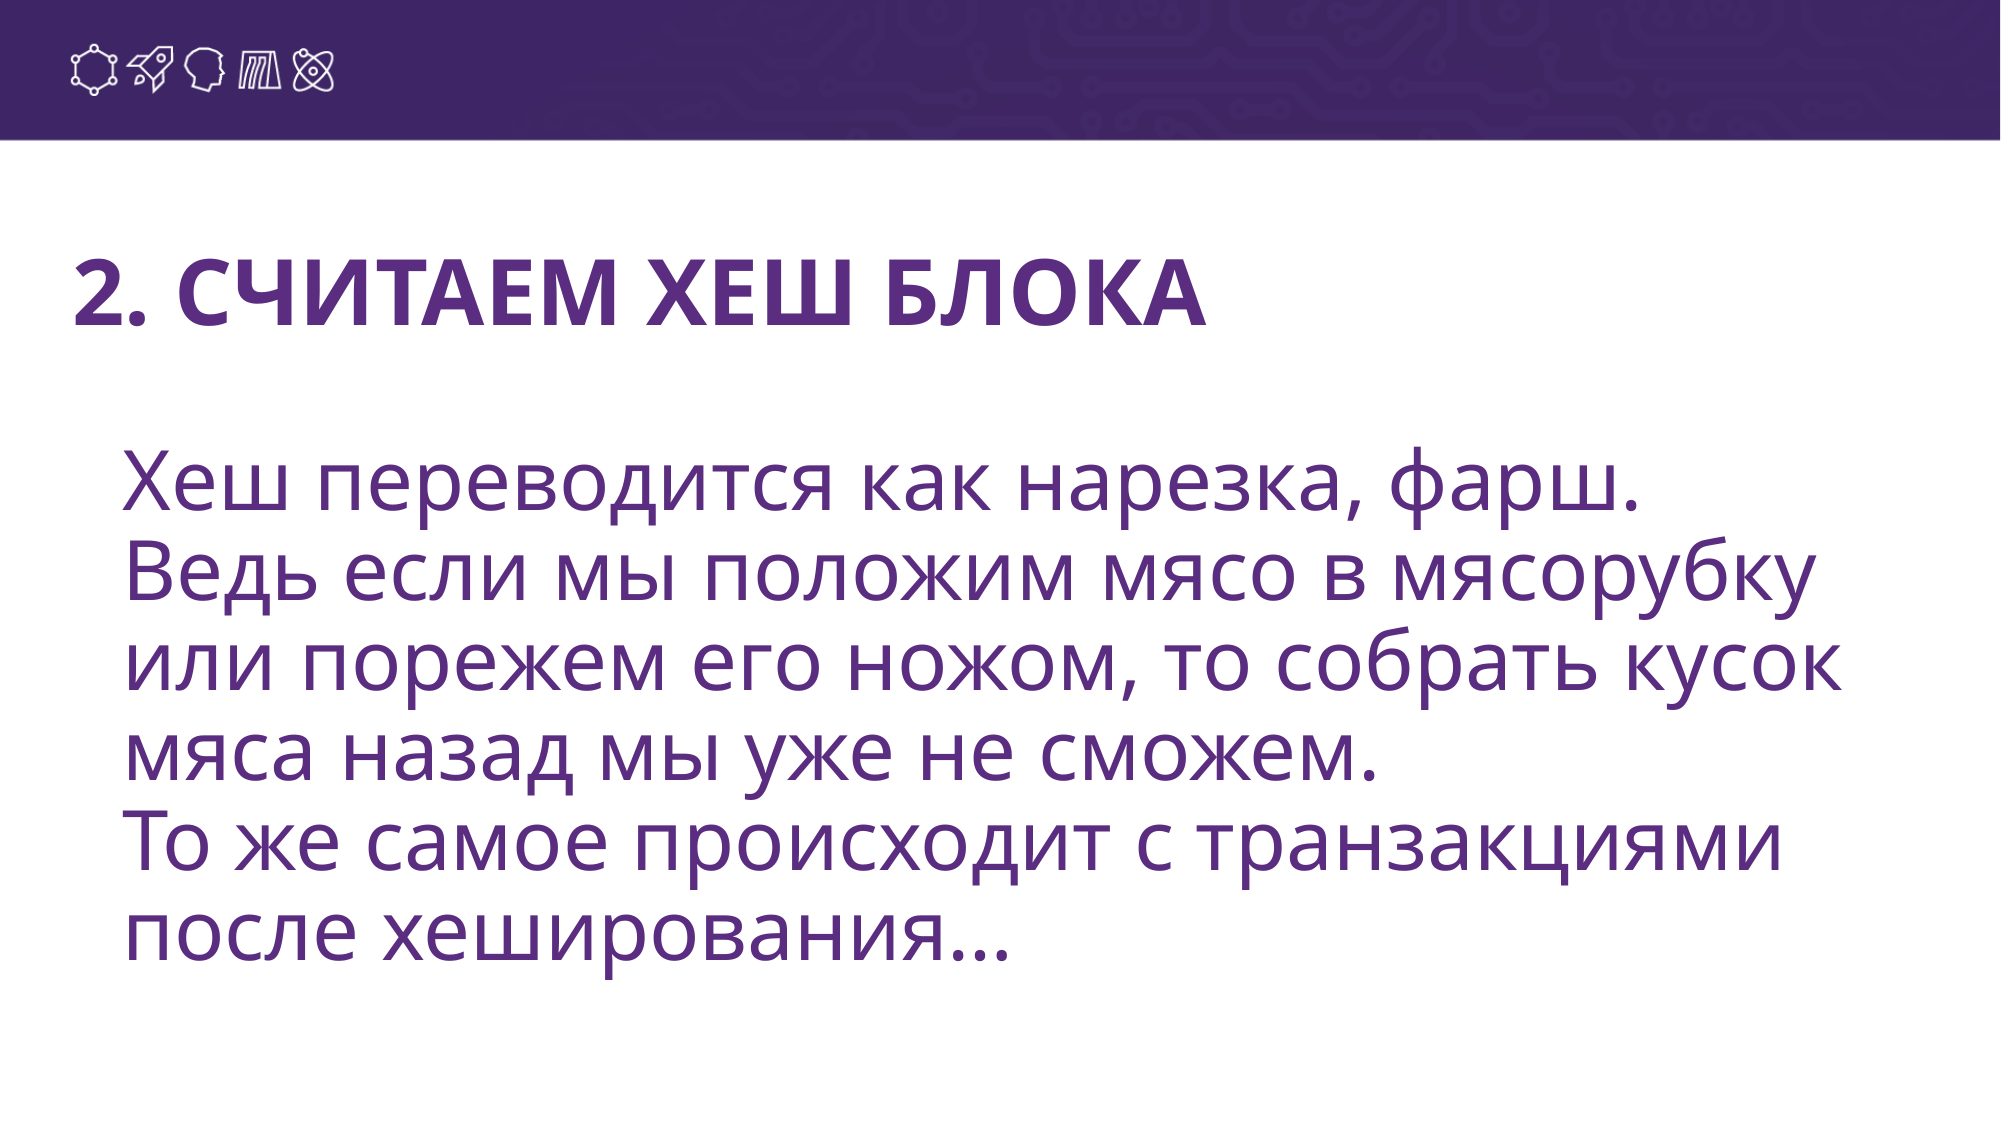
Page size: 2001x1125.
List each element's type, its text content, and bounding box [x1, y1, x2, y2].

text_box Хеш переводится как нарезка, фарш. Ведь если мы положим мясо в мясорубку или порежем его ножом, то собрать кусок мяса назад мы уже не сможем. То же самое происходит с транзакциями после хеширования… [107, 404, 1906, 1012]
title 2. СЧИТАЕМ ХЕШ БЛОКА [57, 187, 1943, 405]
picture [0, 0, 2001, 1125]
